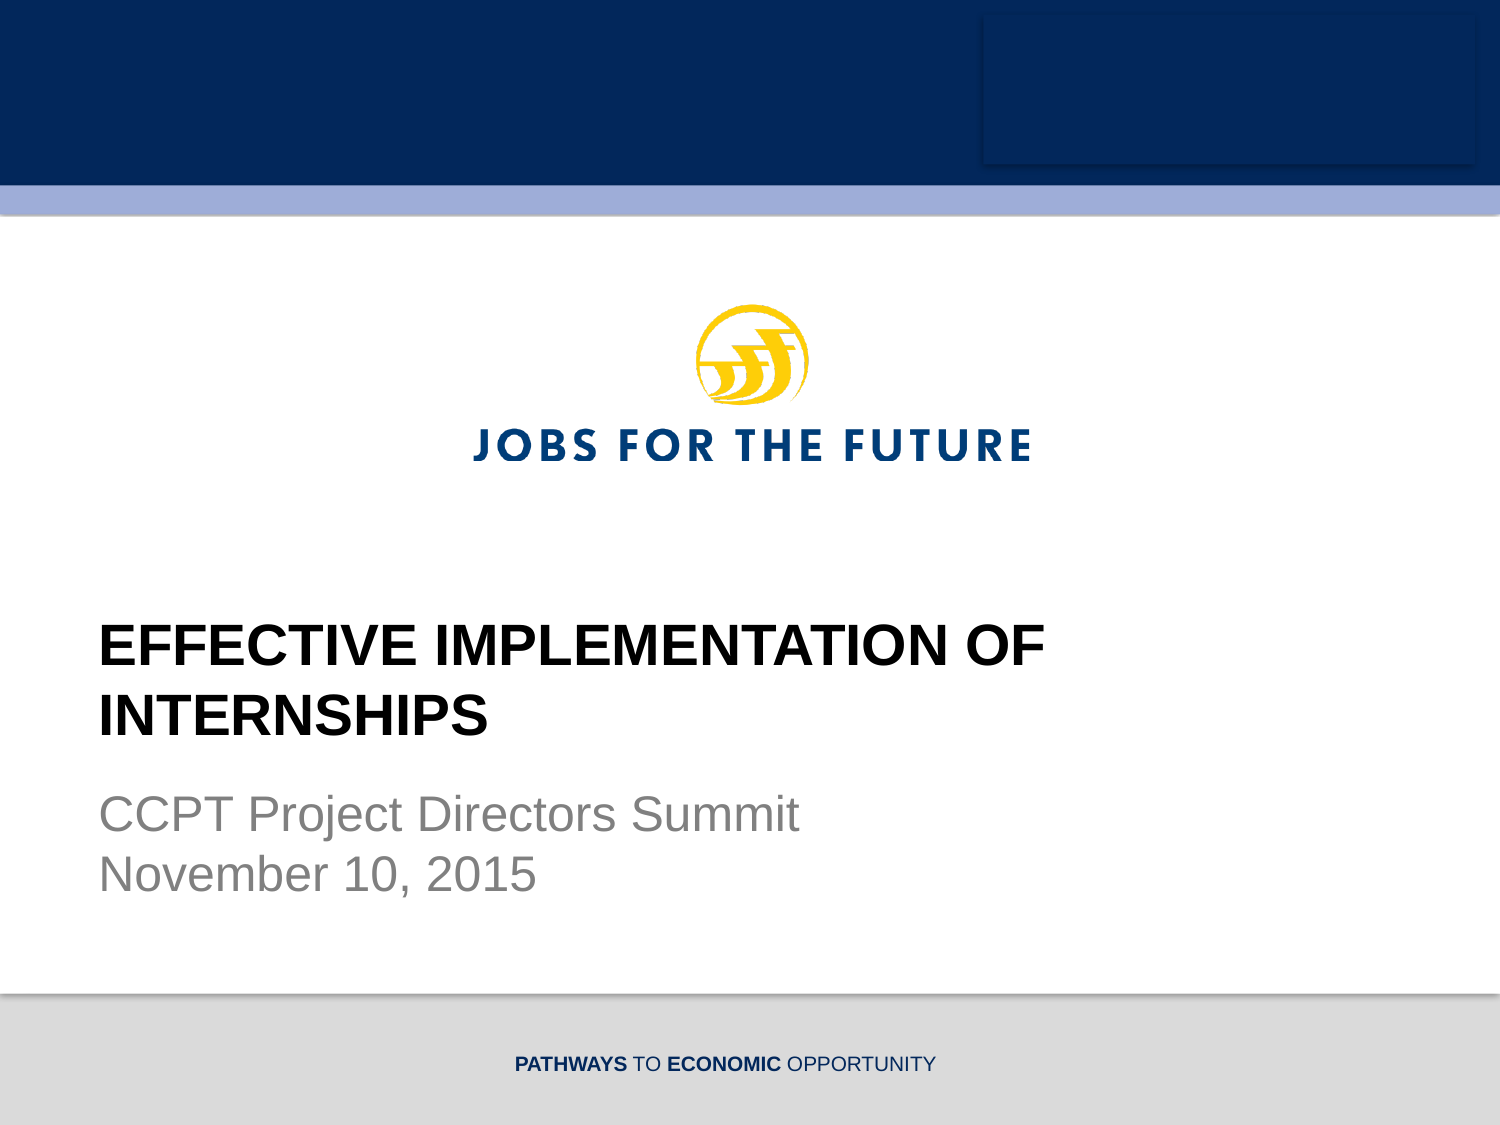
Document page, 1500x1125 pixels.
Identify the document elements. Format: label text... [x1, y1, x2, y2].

list Effective Implementation of Internships [83, 599, 1442, 775]
title CCPT Project Directors Summit November 10, 2015 [83, 775, 1442, 998]
